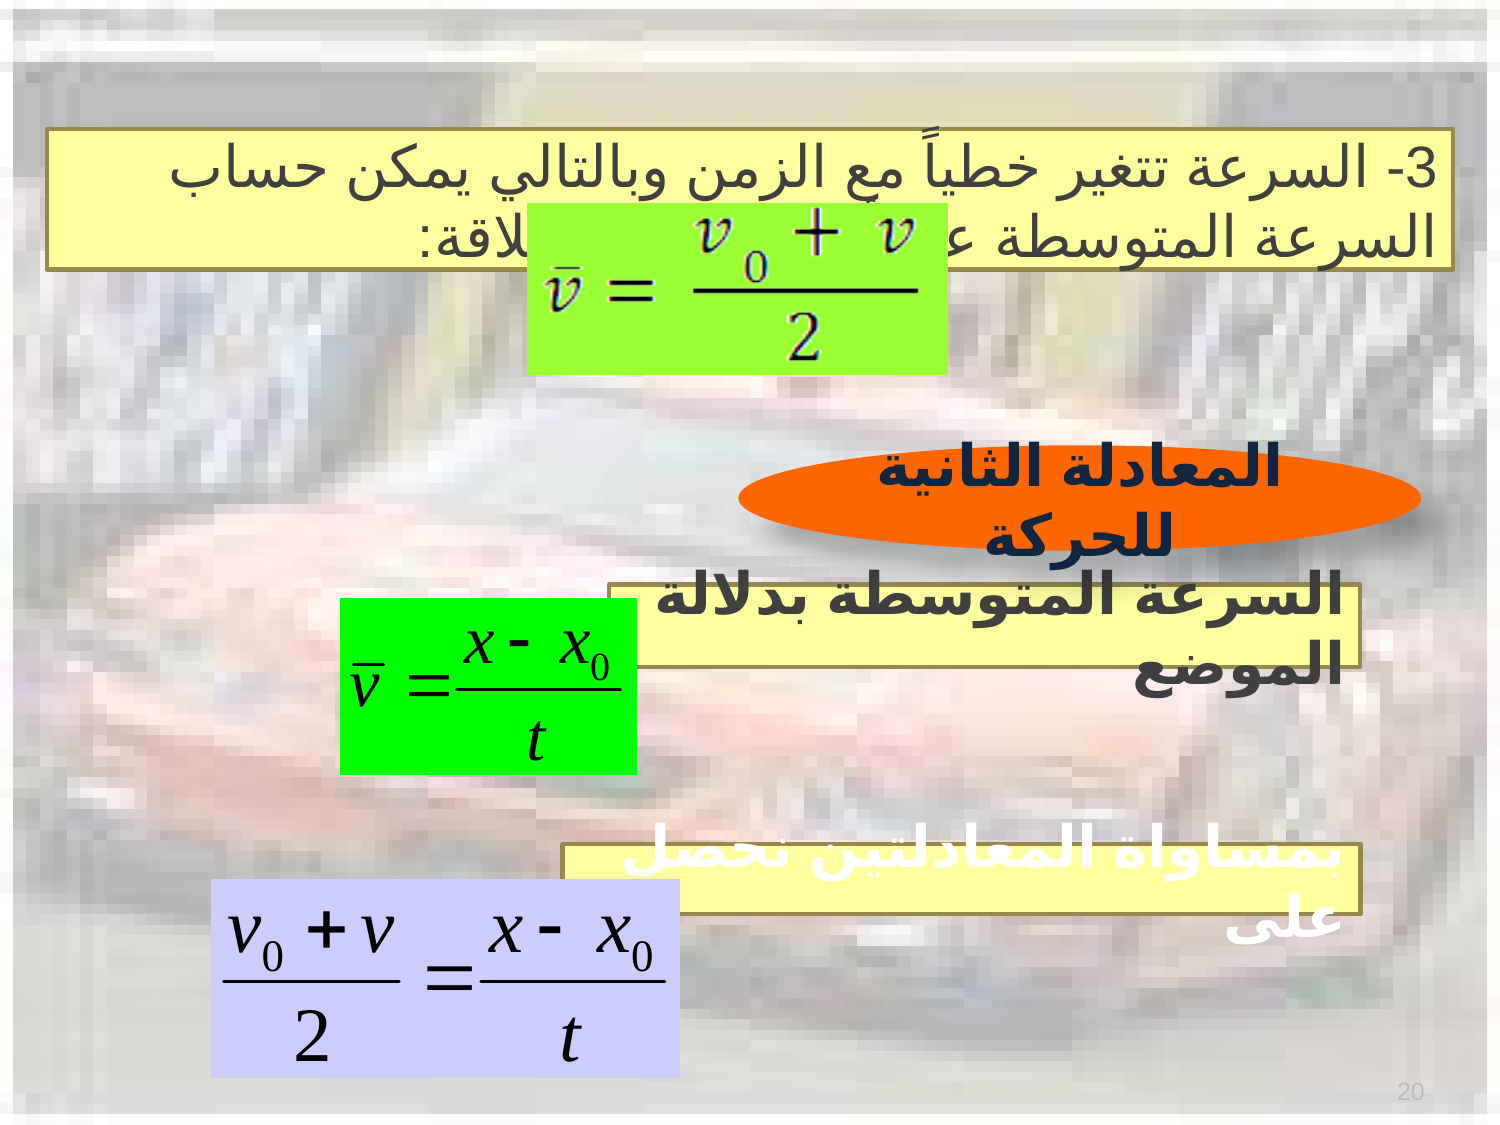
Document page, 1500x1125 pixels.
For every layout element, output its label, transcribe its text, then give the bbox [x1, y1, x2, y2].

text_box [339, 597, 638, 776]
text_box بمساواة المعادلتين نحصل على [560, 842, 1363, 916]
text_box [210, 878, 680, 1079]
picture [0, 0, 1500, 1125]
text_box 3- السرعة تتغير خطياً مع الزمن وبالتالي يمكن حساب السرعة المتوسطة عند أي زمن من العلاقة: [45, 127, 1455, 272]
text_box المعادلة الثانية للحركة [738, 445, 1422, 551]
slide_number 20 [1299, 1052, 1425, 1113]
text_box السرعة المتوسطة بدلالة الموضع [607, 582, 1362, 669]
